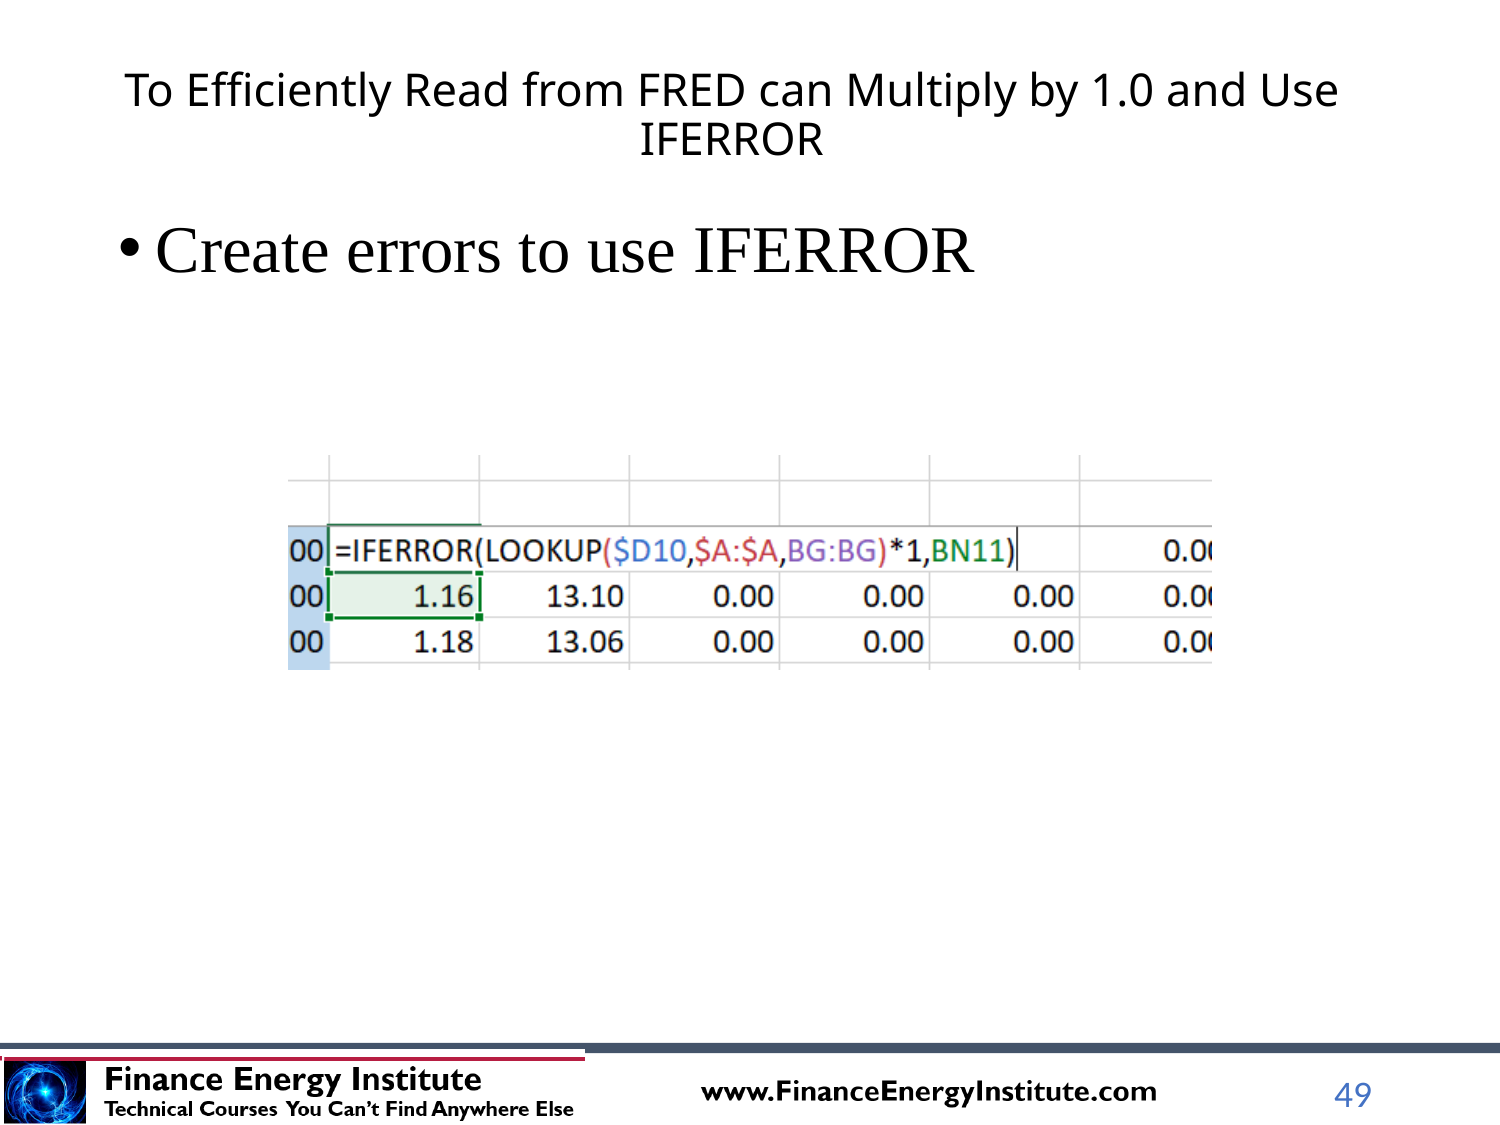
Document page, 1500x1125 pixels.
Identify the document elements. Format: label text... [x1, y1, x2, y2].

list Create errors to use IFERROR [103, 207, 1400, 1014]
picture [0, 1049, 585, 1125]
title To Efficiently Read from FRED can Multiply by 1.0 and Use IFERROR [103, 59, 1361, 174]
picture [288, 455, 1212, 670]
picture [696, 1074, 1166, 1112]
slide_number 49 [1277, 1062, 1429, 1115]
